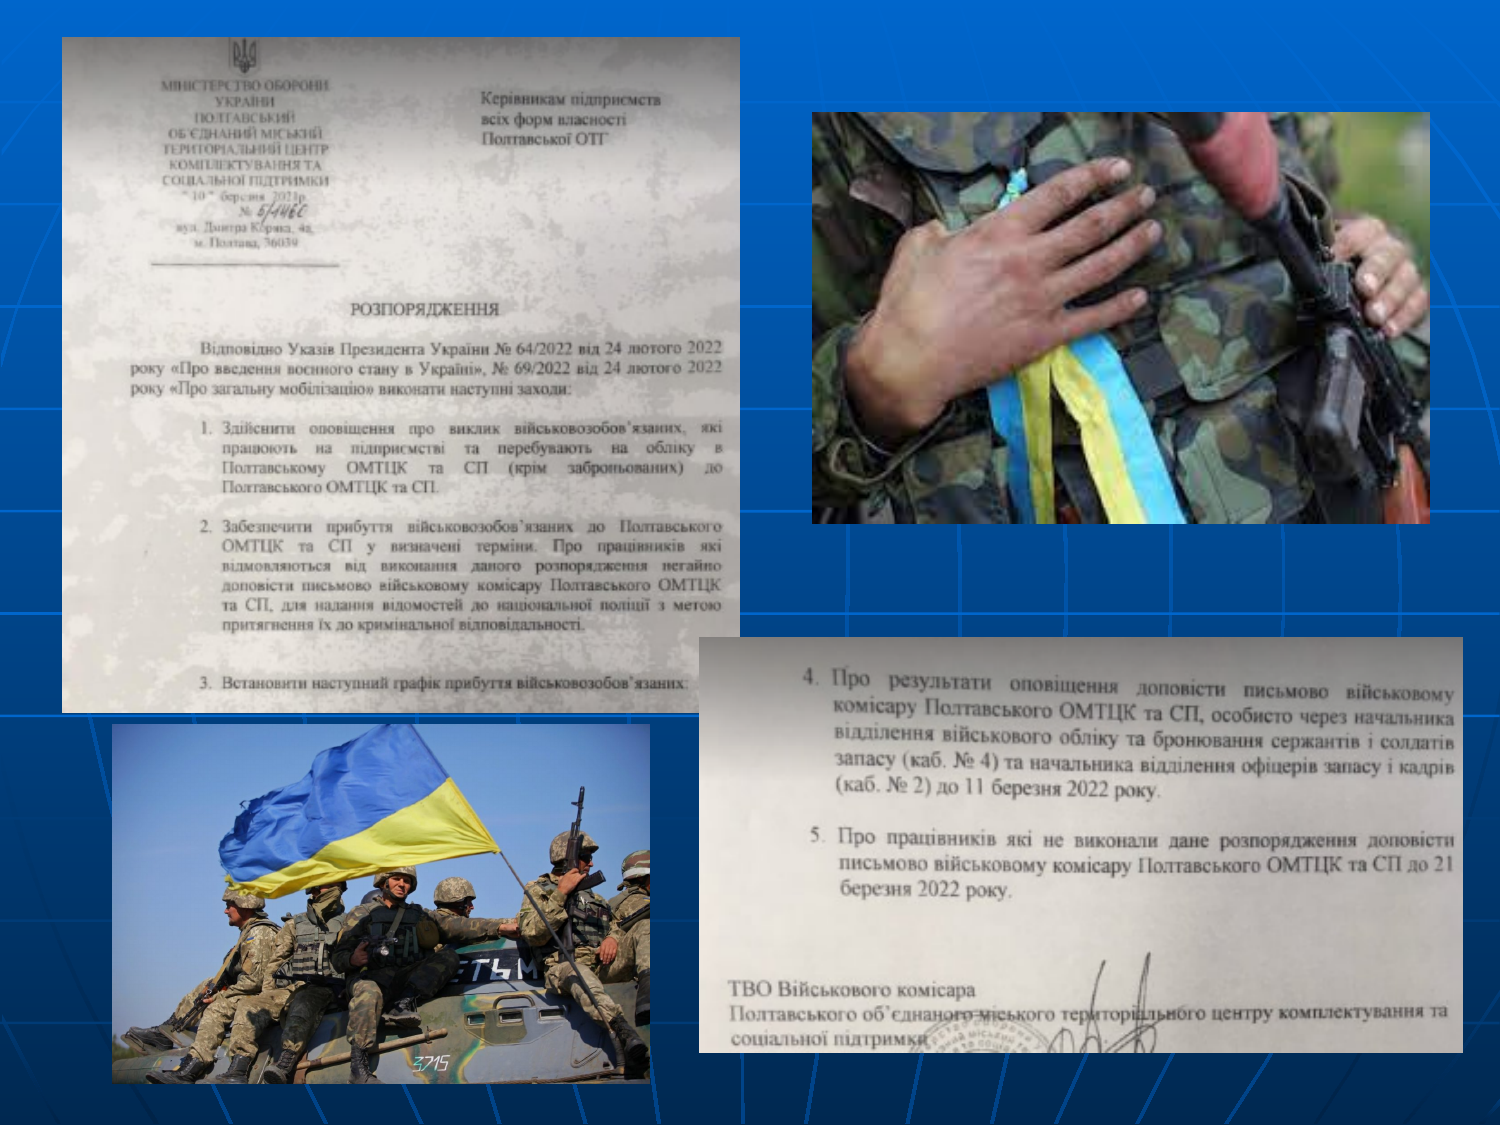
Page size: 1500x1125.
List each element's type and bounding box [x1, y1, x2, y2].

list [62, 37, 740, 713]
picture [699, 637, 1463, 1053]
picture [112, 724, 650, 1084]
picture [812, 112, 1430, 524]
